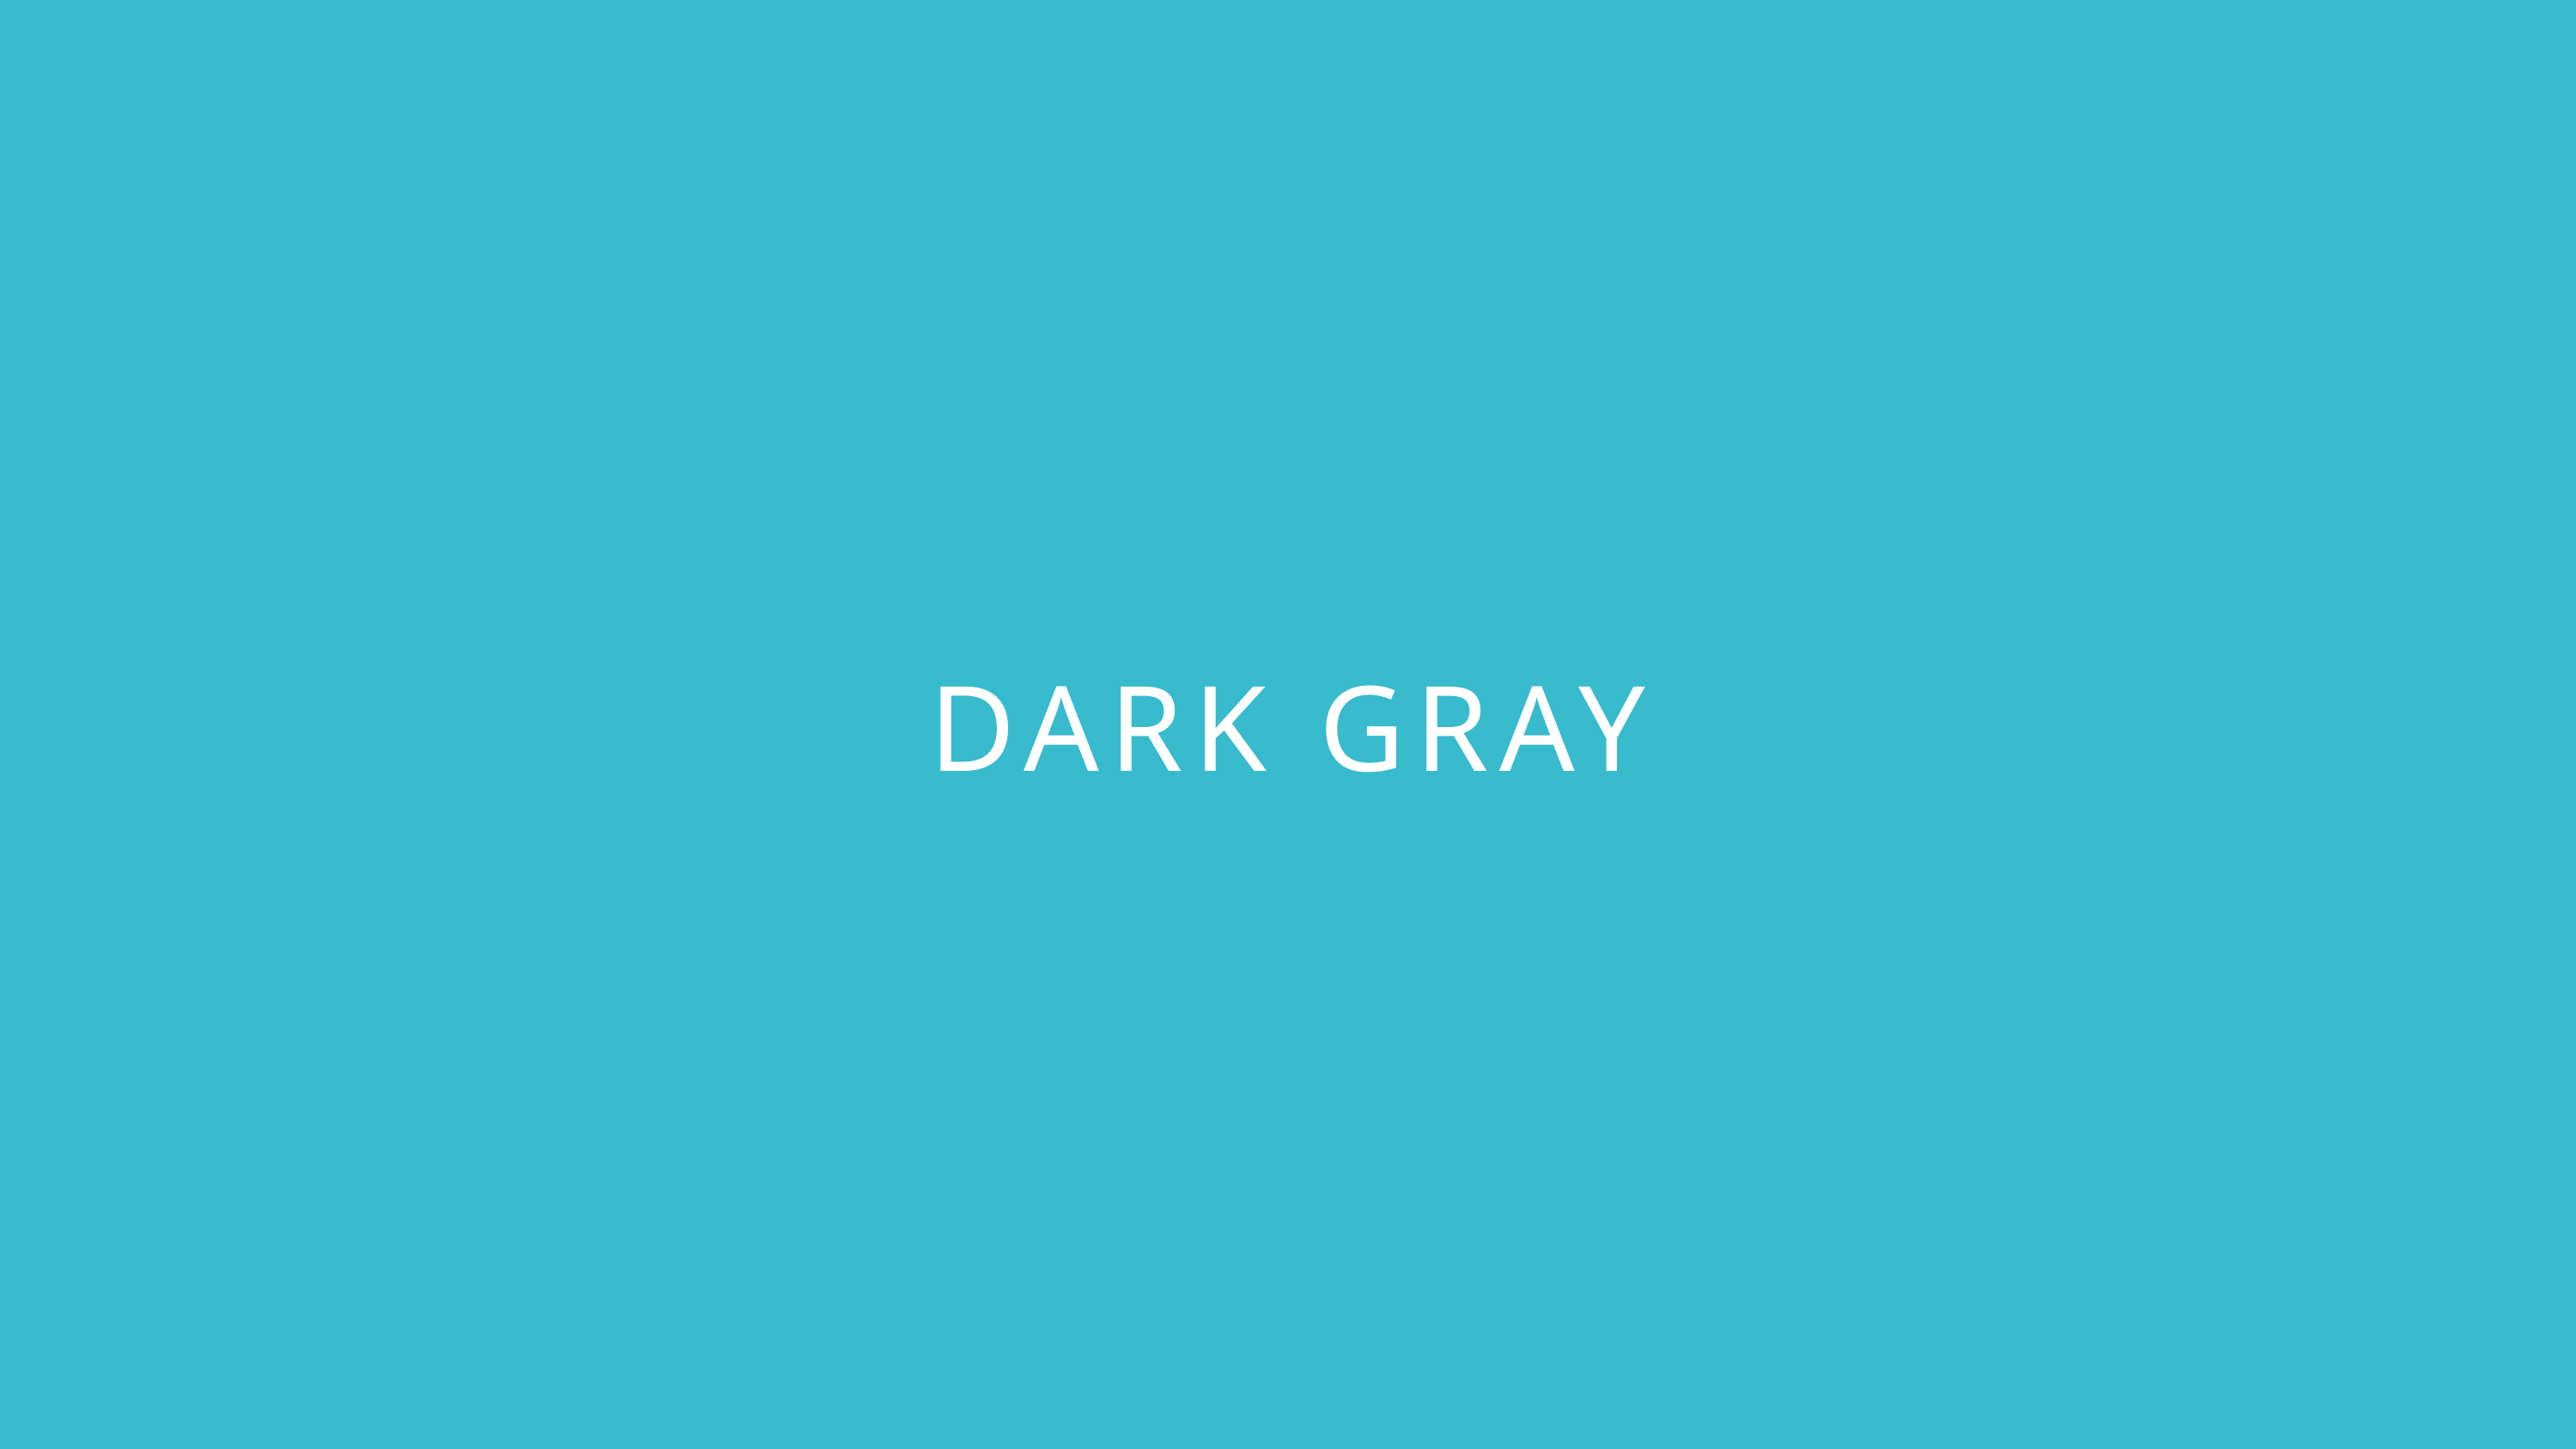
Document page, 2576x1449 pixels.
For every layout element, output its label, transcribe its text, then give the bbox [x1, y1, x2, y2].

title DARK GRAY [129, 638, 2447, 811]
